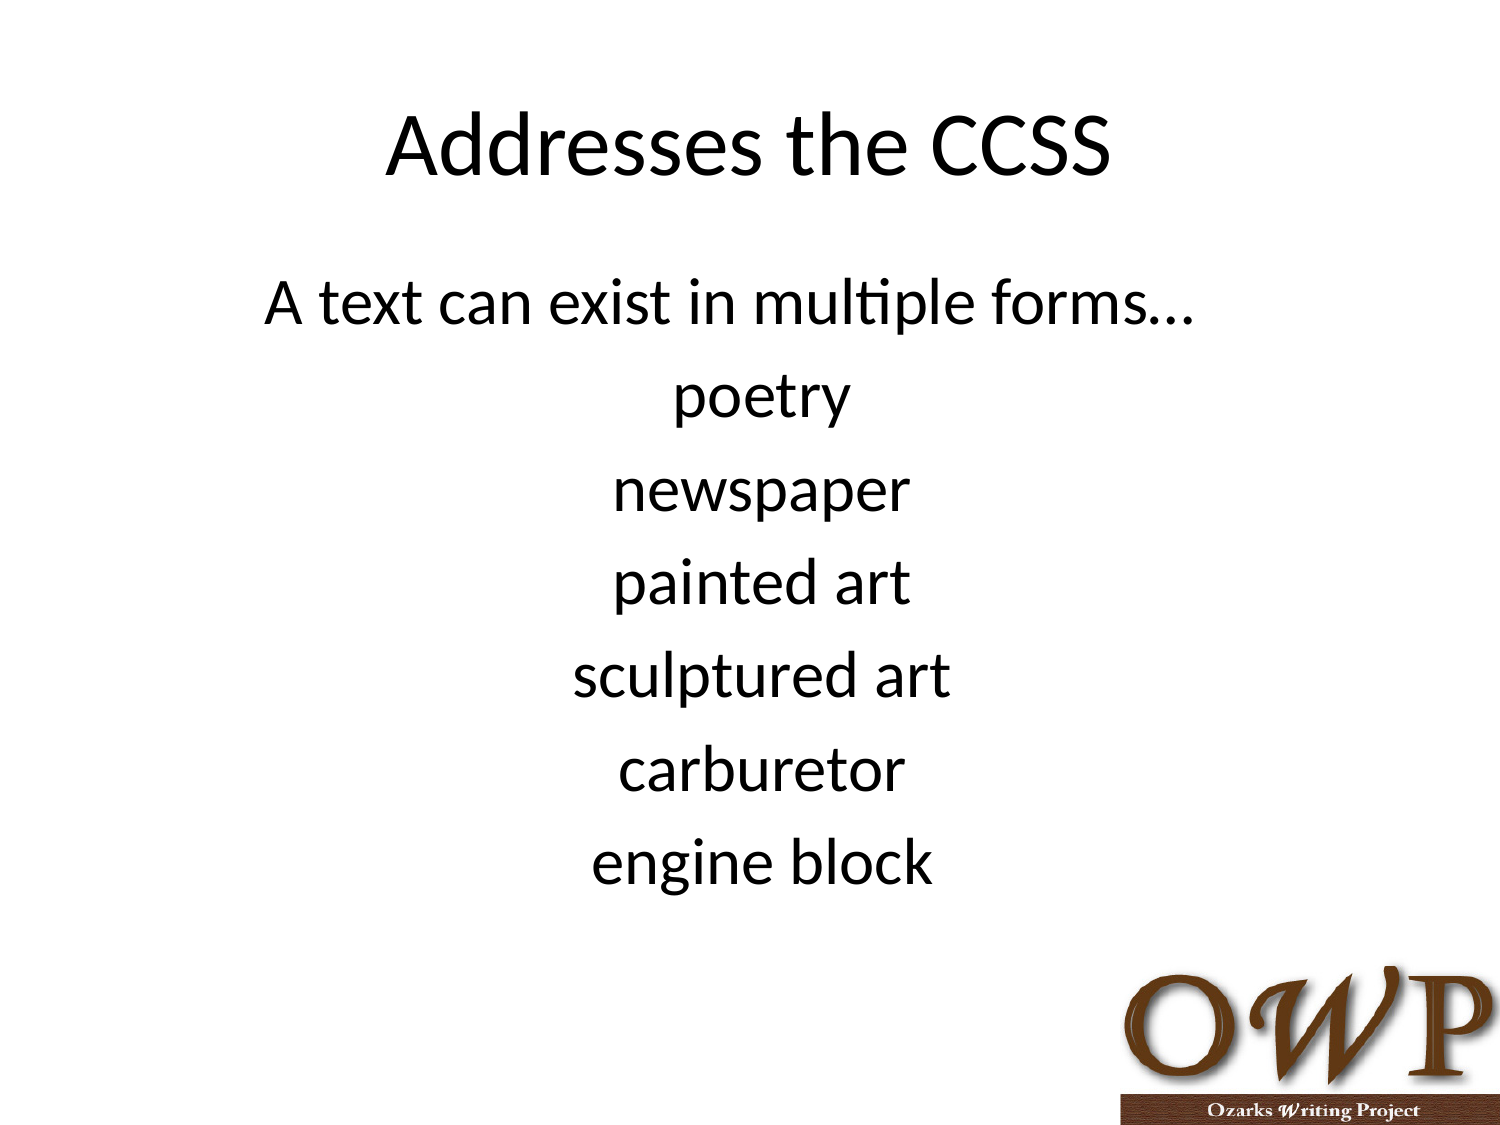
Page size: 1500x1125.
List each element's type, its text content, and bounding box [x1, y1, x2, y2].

title Addresses the CCSS [75, 45, 1425, 233]
picture [1120, 957, 1500, 1125]
list A text can exist in multiple forms… poetry newspaper painted art sculptured art carburetor engine block [249, 249, 1275, 993]
